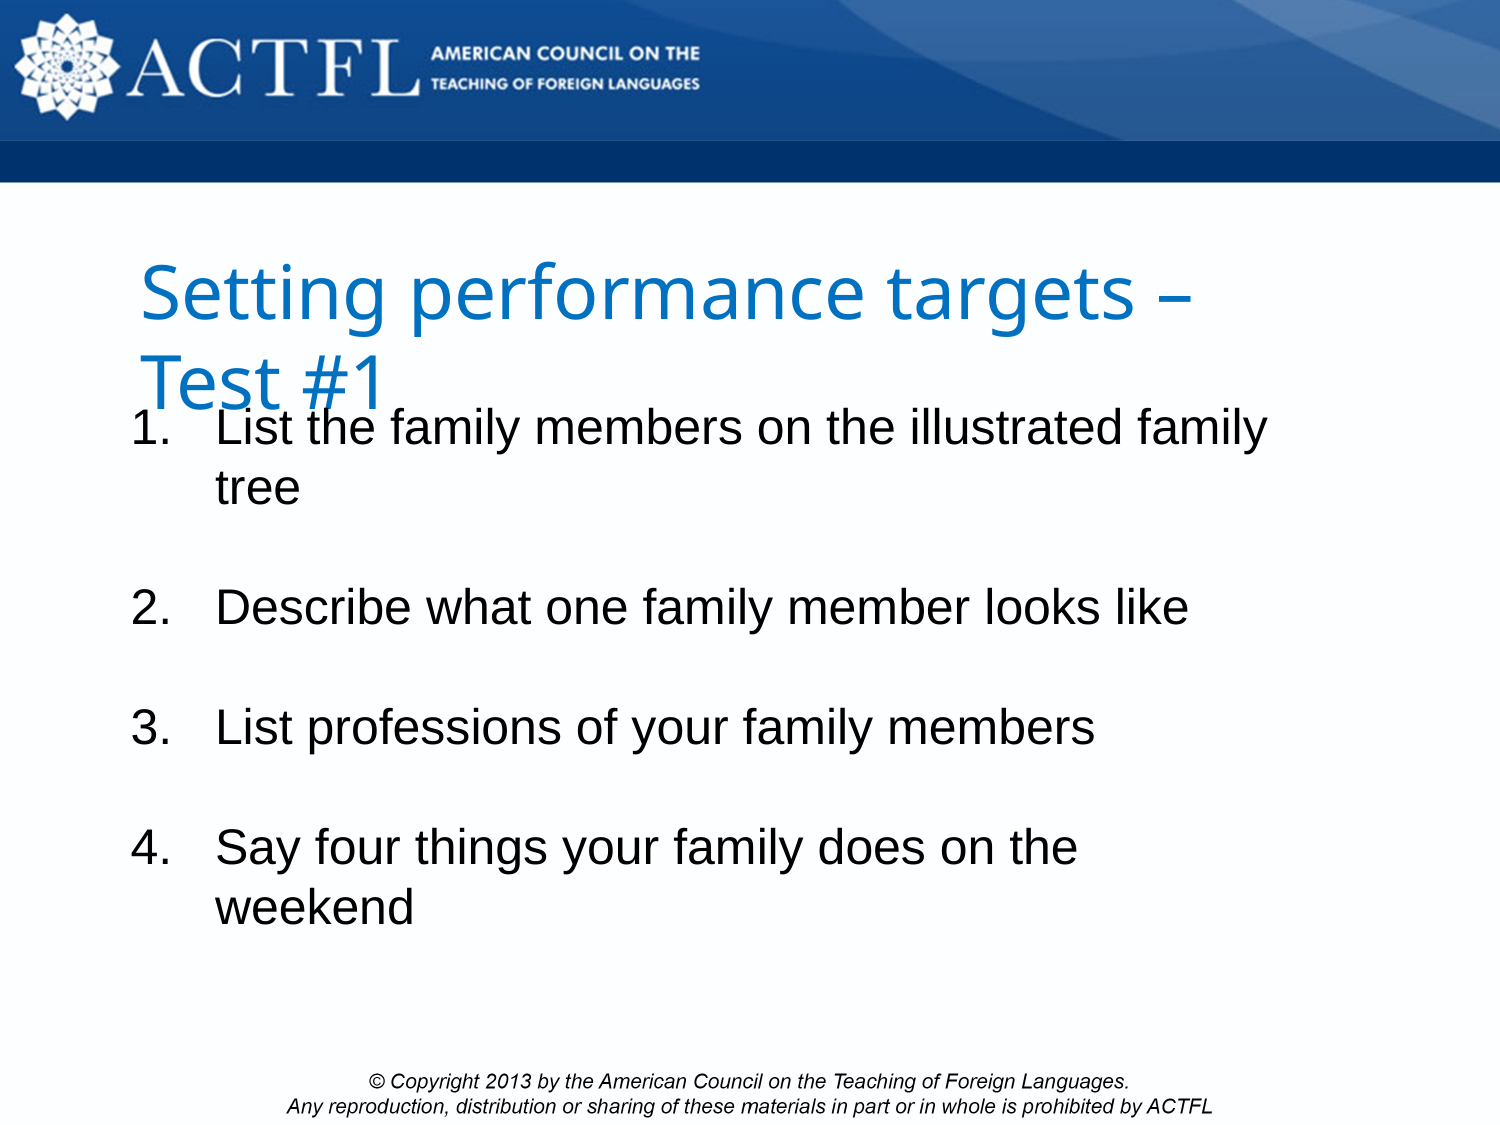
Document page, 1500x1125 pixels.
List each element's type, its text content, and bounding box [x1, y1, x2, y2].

picture [0, 0, 1500, 1125]
text_box List the family members on the illustrated family tree Describe what one family member looks like List professions of your family members Say four things your family does on the weekend [115, 387, 1304, 1005]
text_box Setting performance targets – Test #1 [125, 237, 1363, 433]
slide_number 5 [1074, 1042, 1425, 1103]
